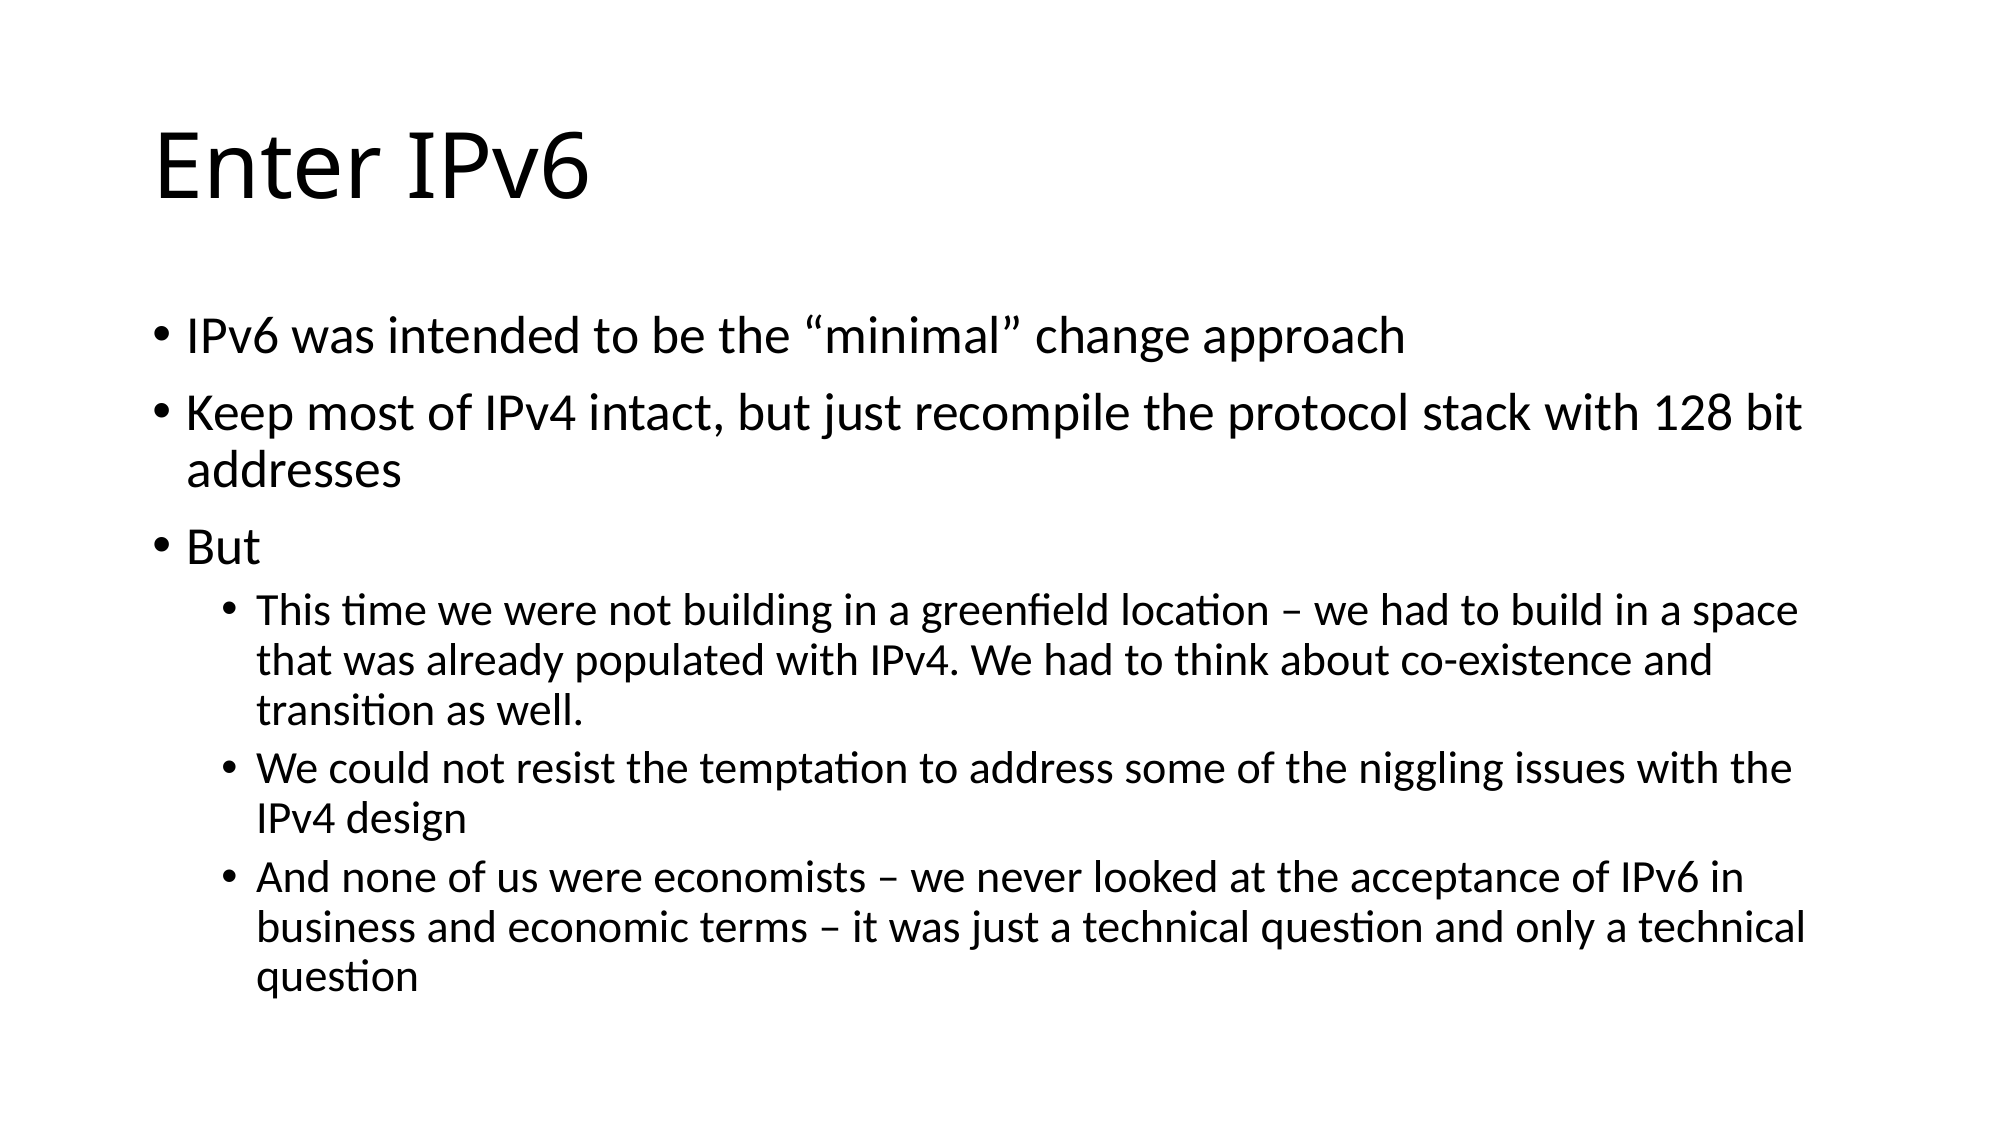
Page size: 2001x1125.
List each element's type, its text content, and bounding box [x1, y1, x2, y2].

list IPv6 was intended to be the “minimal” change approach Keep most of IPv4 intact, but just recompile the protocol stack with 128 bit addresses But This time we were not building in a greenfield location – we had to build in a space that was already populated with IPv4. We had to think about co-existence and transition as well. We could not resist the temptation to address some of the niggling issues with the IPv4 design And none of us were economists – we never looked at the acceptance of IPv6 in business and economic terms – it was just a technical question and only a technical question [137, 299, 1863, 1014]
title Enter IPv6 [137, 59, 1863, 278]
